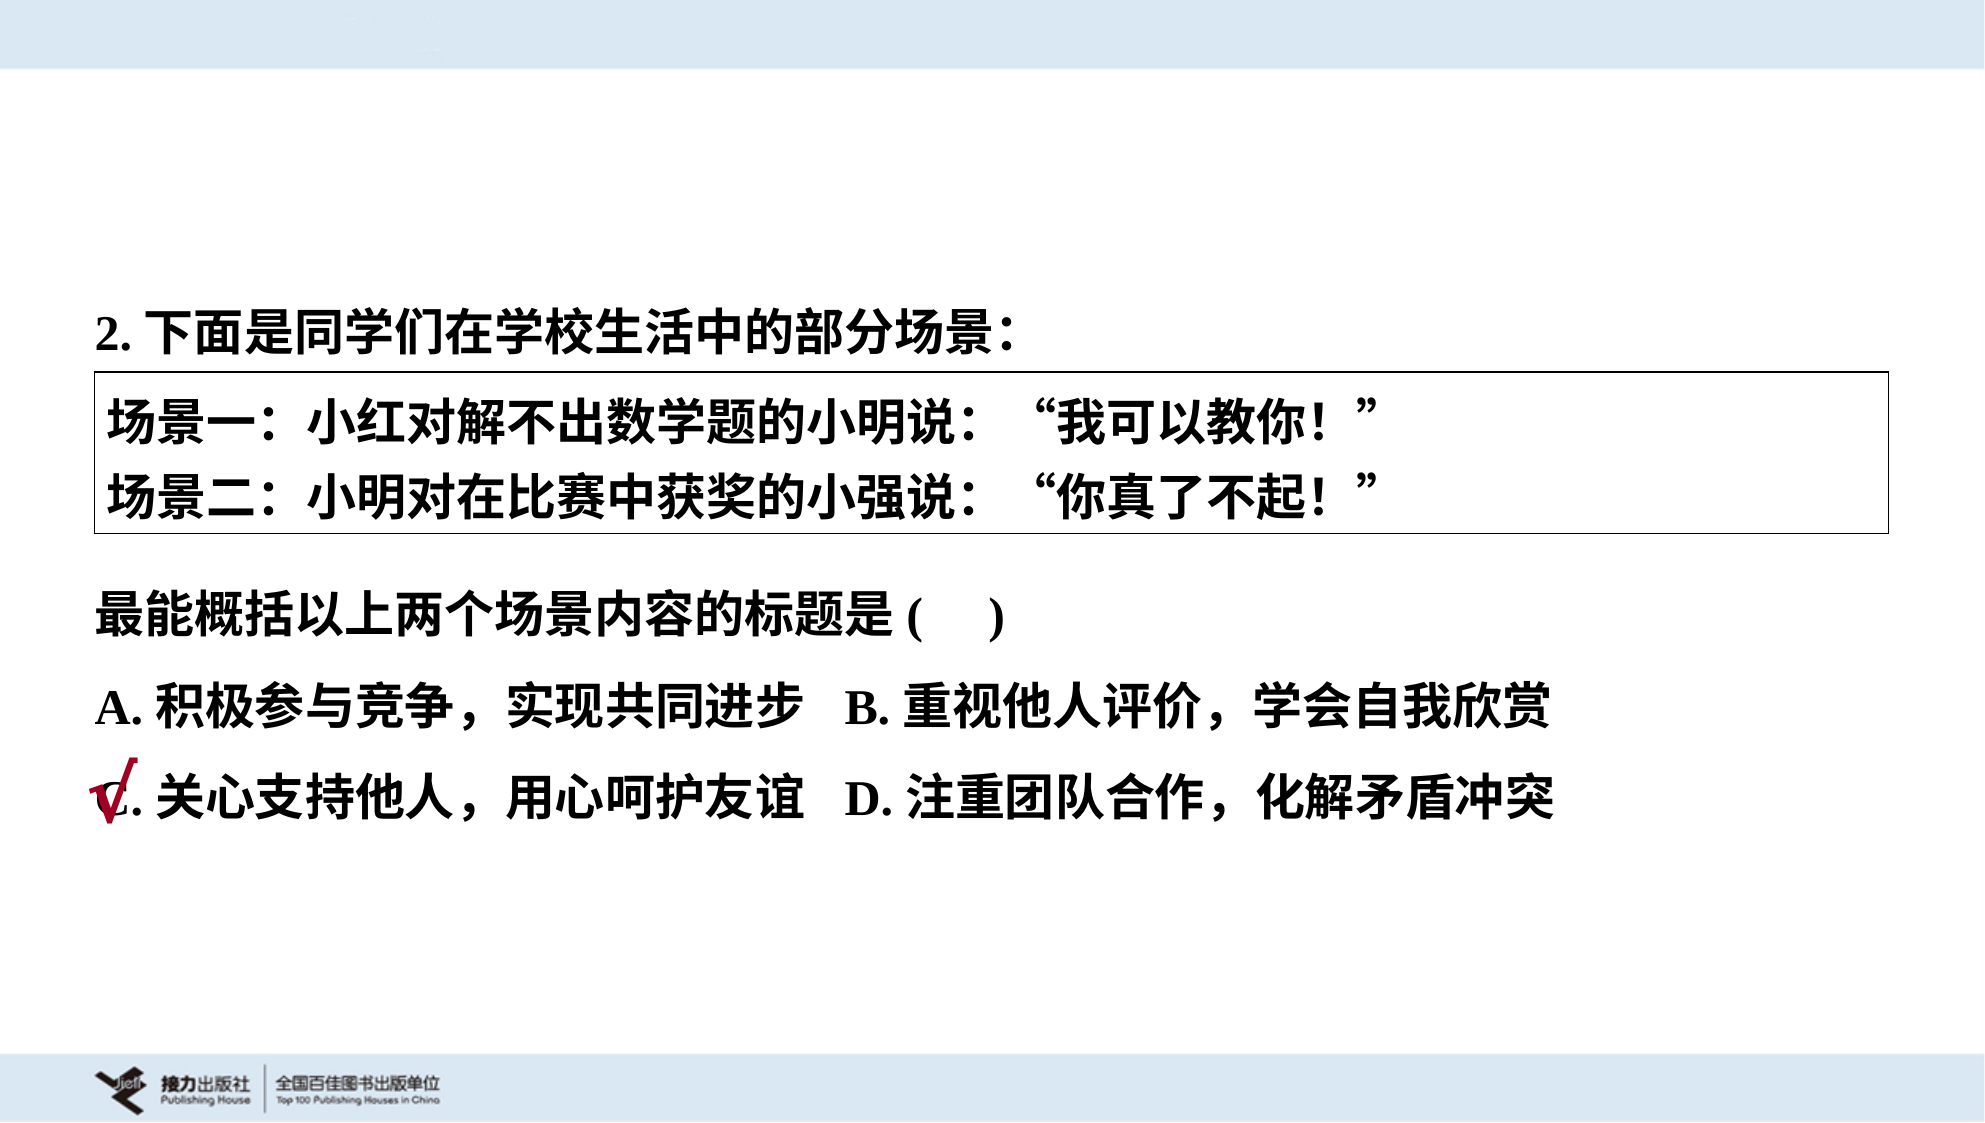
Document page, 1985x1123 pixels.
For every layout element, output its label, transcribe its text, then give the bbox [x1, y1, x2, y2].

text_box A.积极参与竞争，实现共同进步 B.重视他人评价，学会自我欣赏 C.关心支持他人，用心呵护友谊 D.注重团队合作，化解矛盾冲突 [94, 642, 1892, 826]
text_box 最能概括以上两个场景内容的标题是( ) [94, 555, 1892, 642]
picture [0, 0, 1985, 1122]
text_box √ [86, 745, 139, 839]
table_header 场景一：小红对解不出数学题的小明说：“我可以教你！” 场景二：小明对在比赛中获奖的小强说：“你真了不起！” [95, 373, 1888, 533]
text_box 2.下面是同学们在学校生活中的部分场景： [94, 273, 1892, 361]
